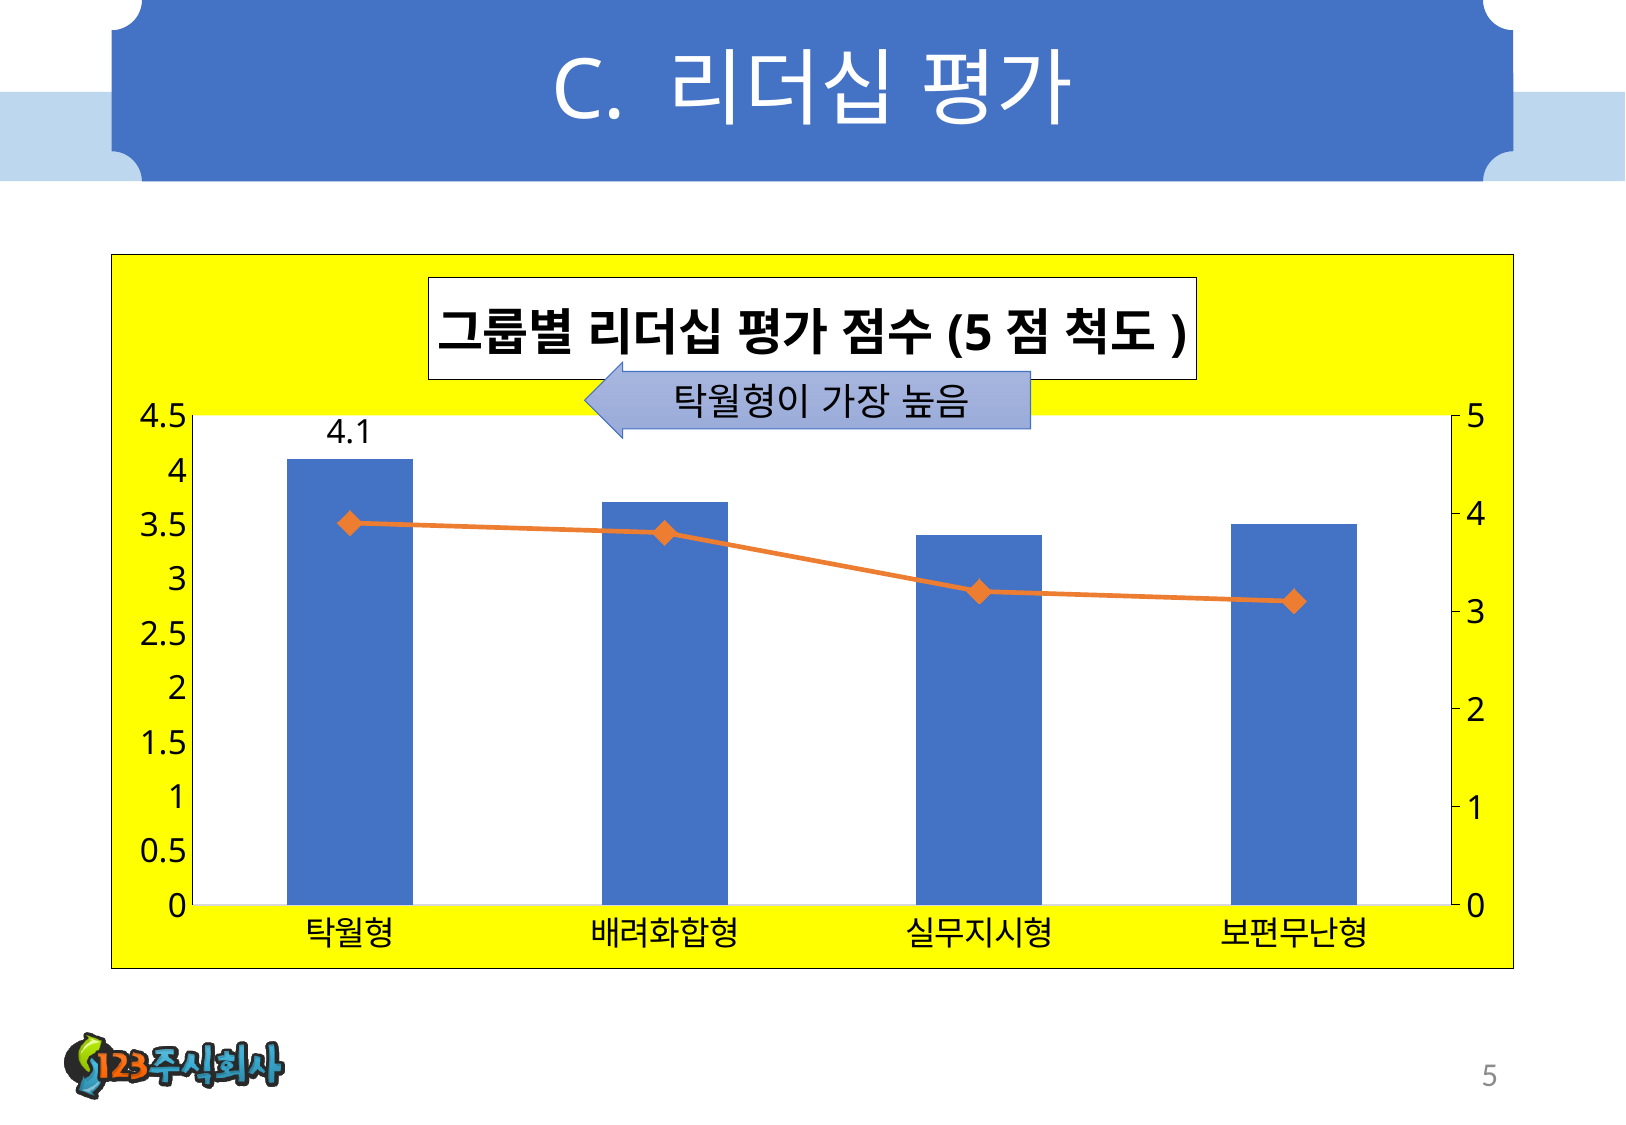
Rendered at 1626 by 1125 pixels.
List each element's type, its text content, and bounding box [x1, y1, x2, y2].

title C. 리더십 평가 [111, 3, 1514, 182]
slide_number 5 [1147, 1042, 1514, 1103]
picture [53, 1020, 295, 1110]
chart [111, 254, 1514, 969]
